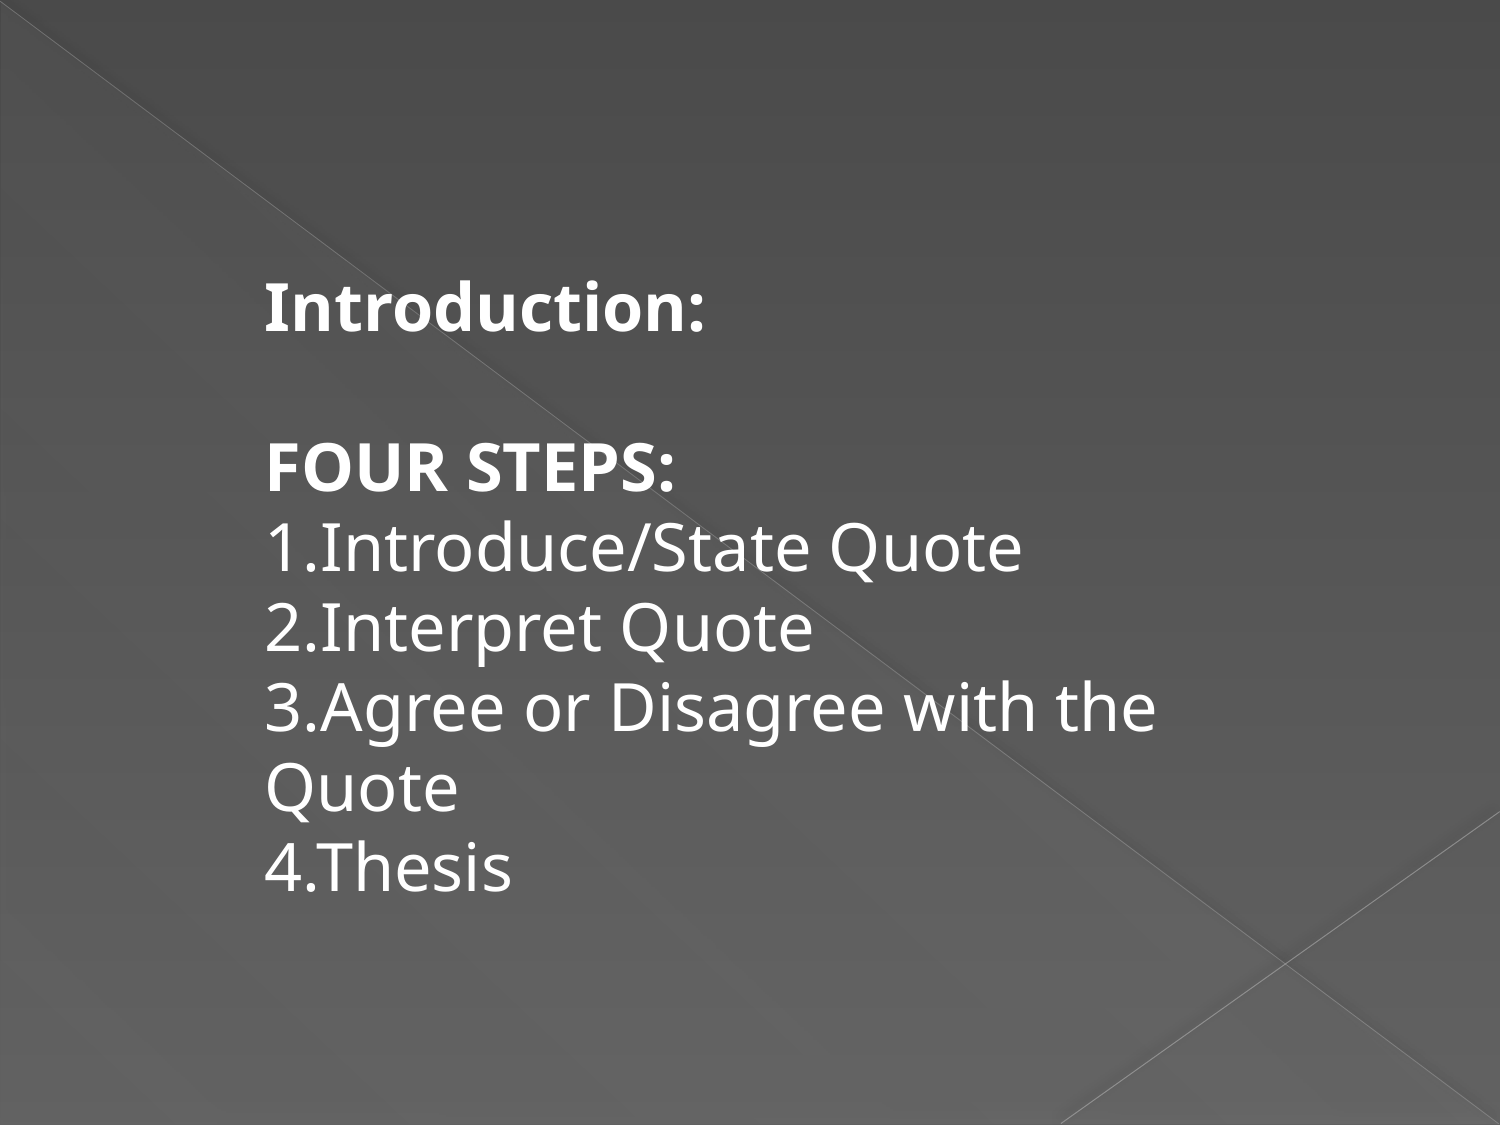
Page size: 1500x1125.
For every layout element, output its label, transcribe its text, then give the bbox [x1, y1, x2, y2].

text_box Introduction: FOUR STEPS: 1.Introduce/State Quote 2.Interpret Quote 3.Agree or Disagree with the Quote 4.Thesis [249, 212, 1363, 912]
